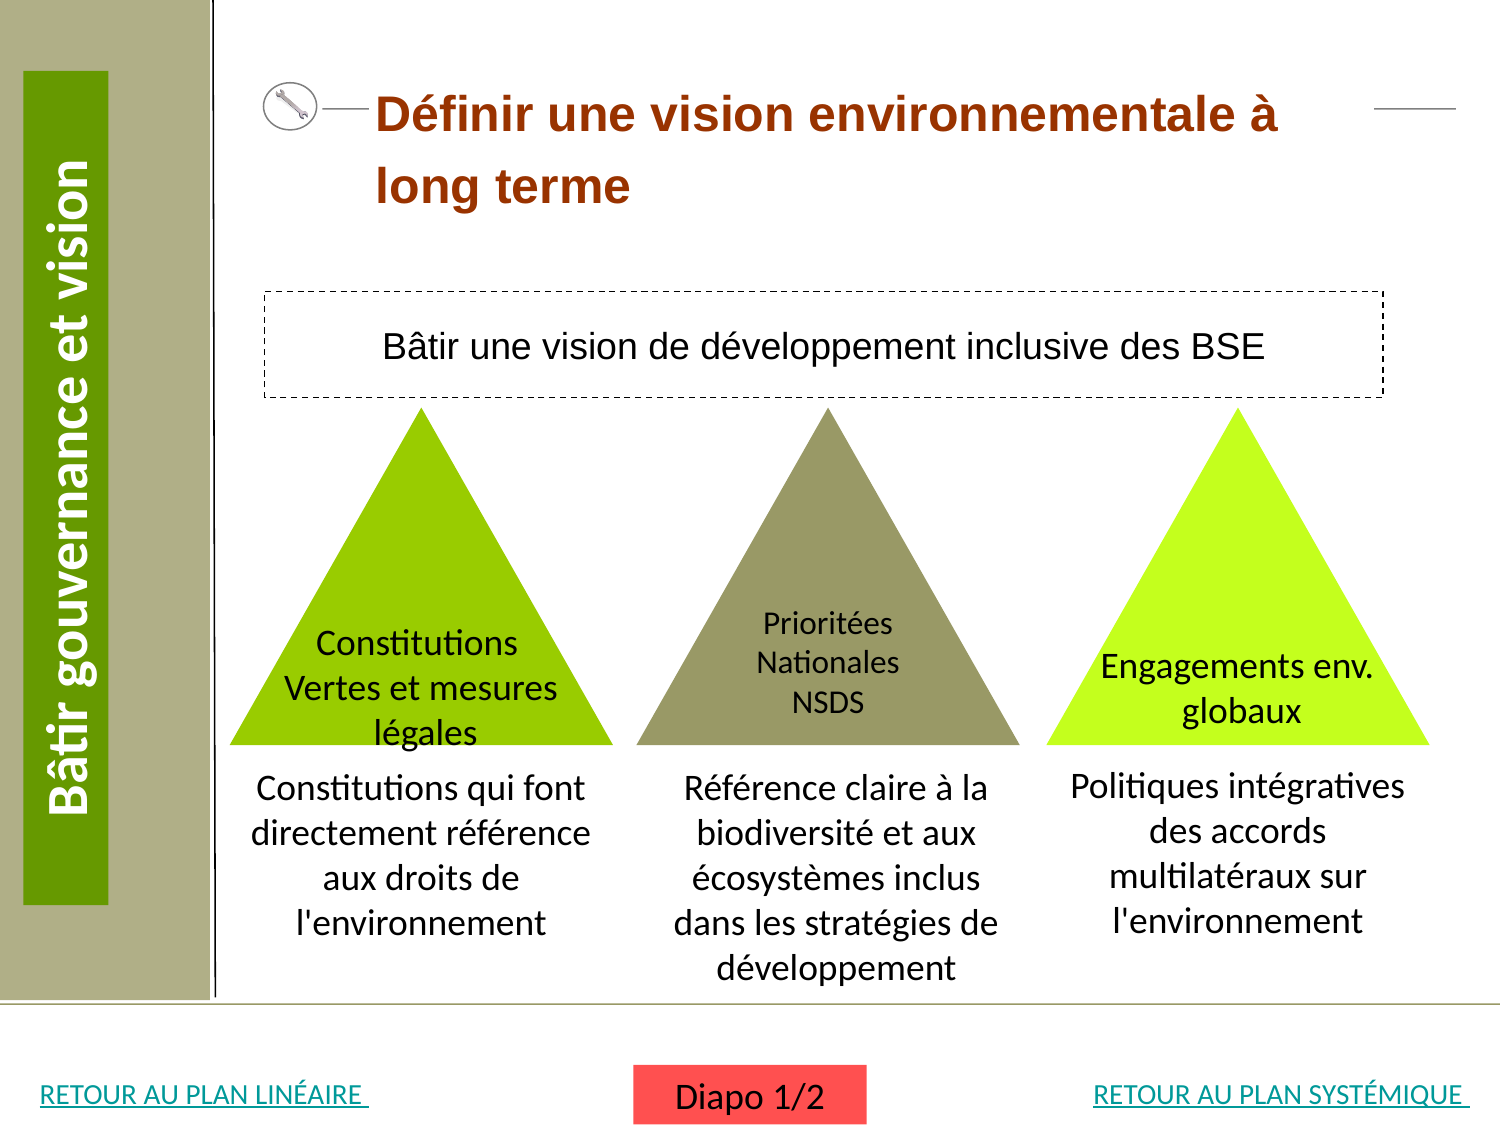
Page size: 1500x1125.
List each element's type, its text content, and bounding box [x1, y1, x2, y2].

text_box RETOUR AU PLAN SYSTÉMIQUE [819, 1063, 1482, 1122]
picture [274, 89, 309, 120]
text_box Bâtir gouvernance et vision [23, 70, 109, 906]
text_box Prioritées Nationales NSDS [636, 407, 1020, 746]
text_box Politiques intégratives des accords multilatéraux sur l'environnement [1050, 753, 1426, 910]
text_box [263, 82, 317, 121]
text_box Définir une vision environnementale à long terme [369, 63, 1373, 152]
text_box RETOUR AU PLAN LINÉAIRE [27, 1063, 623, 1122]
text_box [1046, 407, 1430, 746]
text_box Constitutions Vertes et mesures légales [229, 407, 613, 746]
text_box Engagements env. globaux [1110, 642, 1373, 739]
text_box [0, 0, 210, 1001]
text_box Bâtir une vision de développement inclusive des BSE [264, 291, 1384, 398]
text_box Référence claire à la biodiversité et aux écosystèmes inclus dans les stratégies de développement [640, 755, 1033, 912]
text_box Diapo 1/2 [633, 1064, 867, 1125]
text_box Constitutions qui font directement référence aux droits de l'environnement [233, 755, 609, 912]
